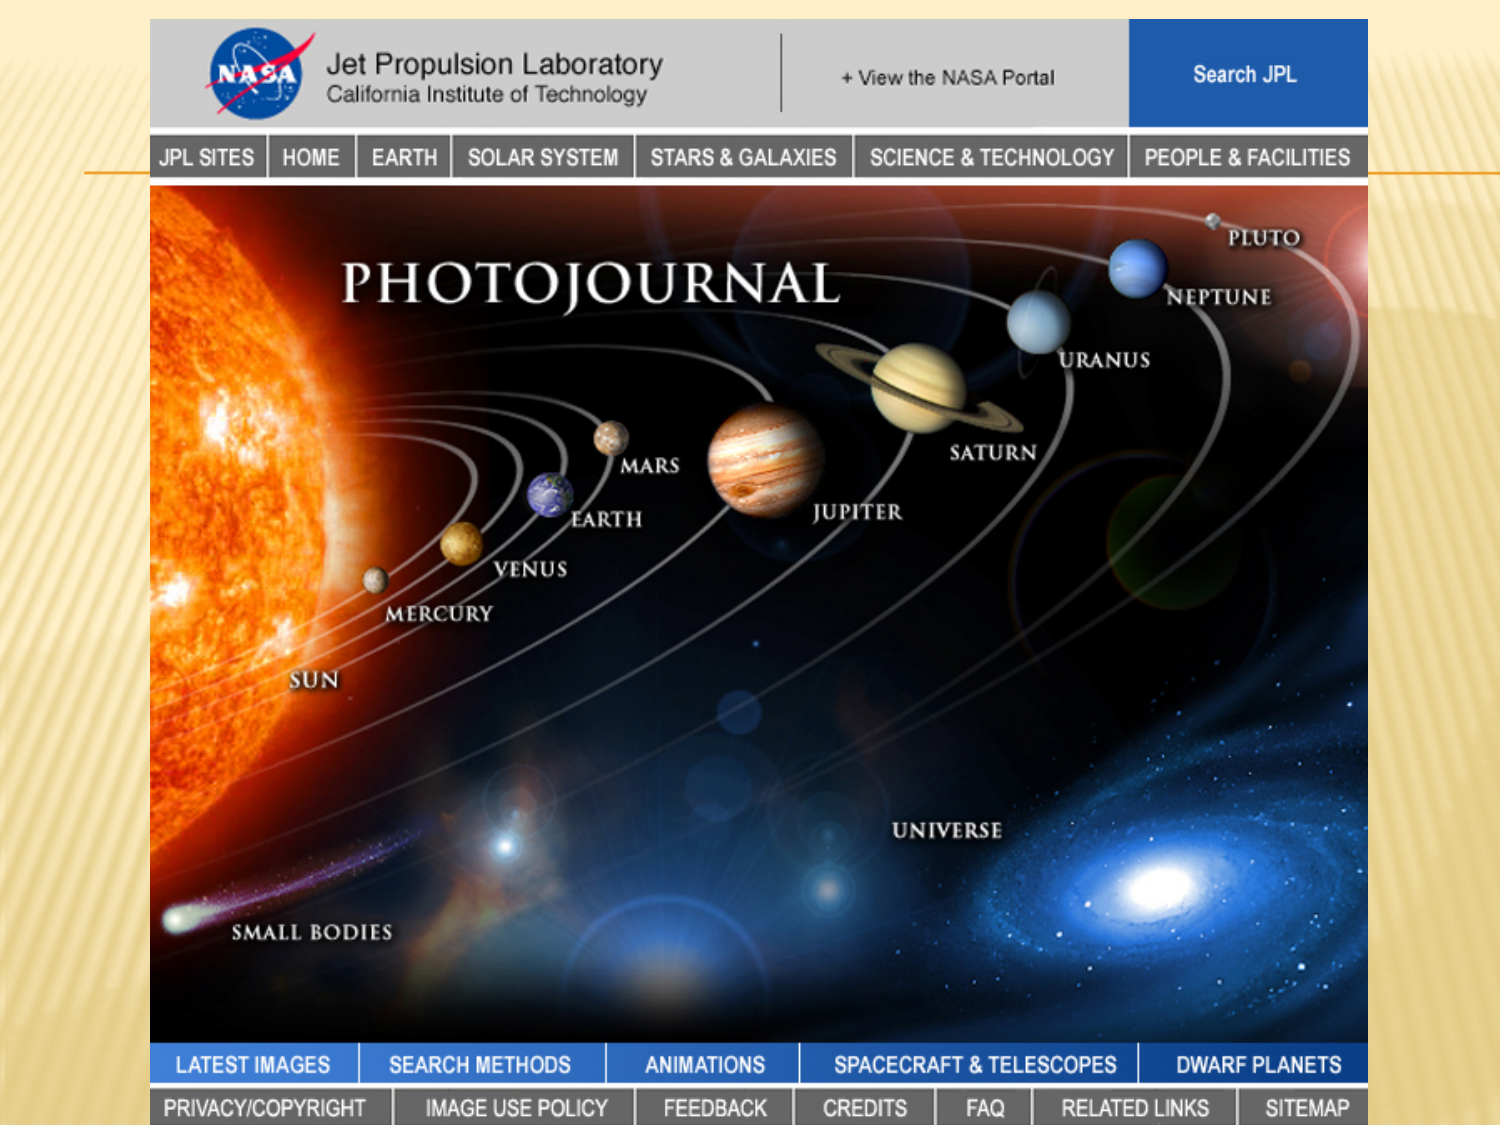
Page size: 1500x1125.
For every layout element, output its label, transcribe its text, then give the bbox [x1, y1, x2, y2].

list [149, 19, 1368, 1125]
footer www.sliderbase.com [587, 12, 1063, 17]
